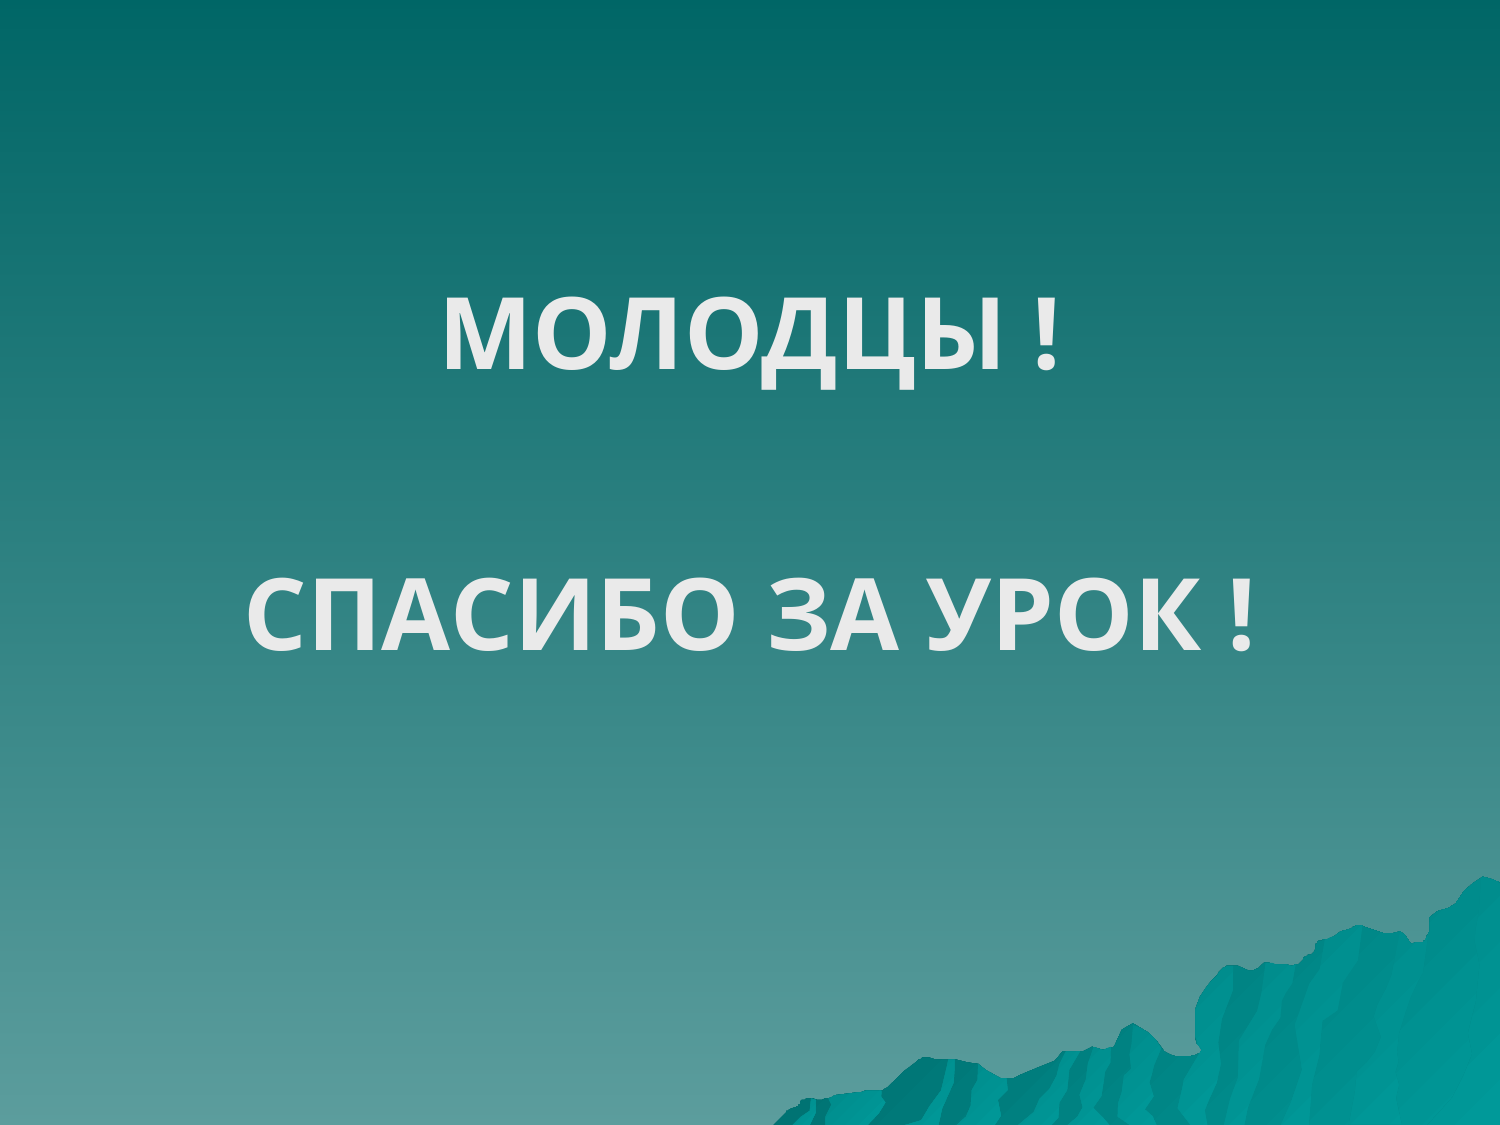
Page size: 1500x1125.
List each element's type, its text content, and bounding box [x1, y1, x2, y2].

list МОЛОДЦЫ ! СПАСИБО ЗА УРОК ! [75, 262, 1425, 1006]
